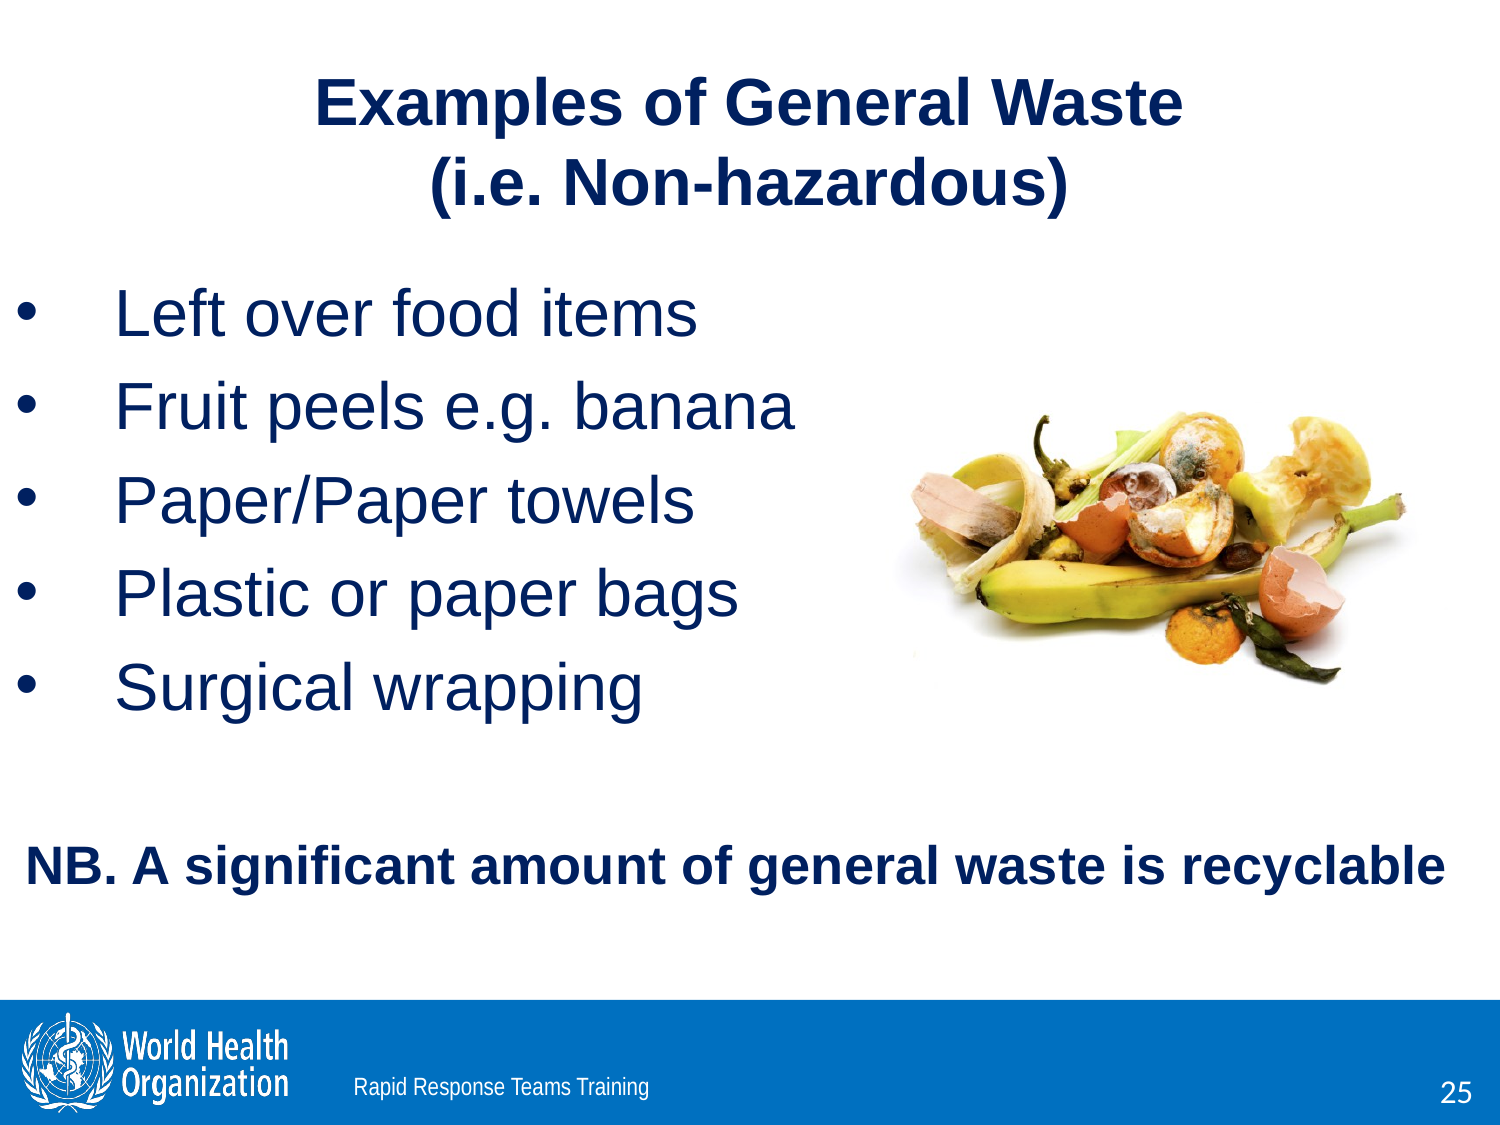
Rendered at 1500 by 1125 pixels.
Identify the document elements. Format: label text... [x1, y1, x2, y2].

title Examples of General Waste (i.e. Non-hazardous) [0, 45, 1500, 233]
picture [21, 1012, 288, 1113]
list Left over food items Fruit peels e.g. banana Paper/Paper towels Plastic or paper bags Surgical wrapping [0, 262, 1350, 950]
picture [871, 367, 1458, 692]
text_box NB. A significant amount of general waste is recyclable [25, 830, 1449, 896]
